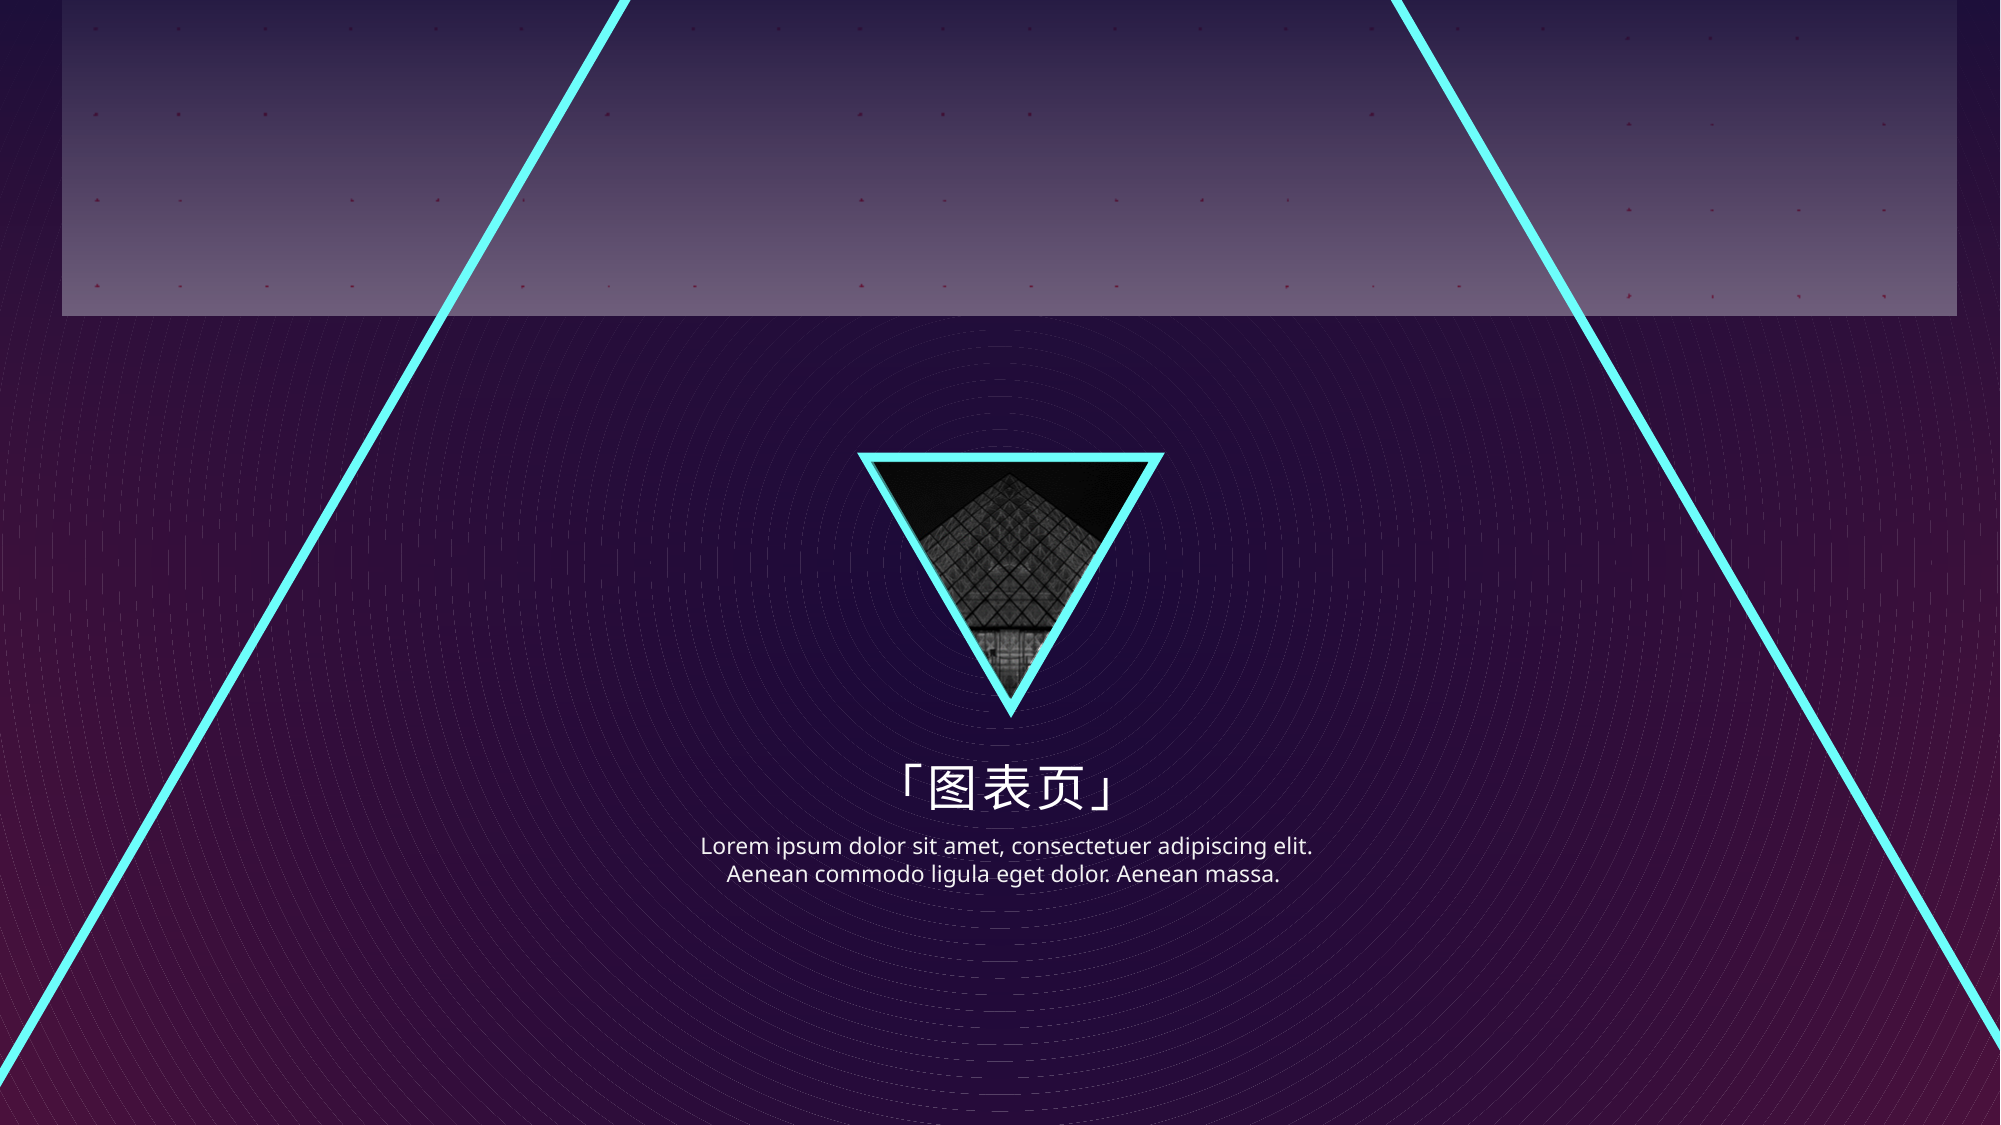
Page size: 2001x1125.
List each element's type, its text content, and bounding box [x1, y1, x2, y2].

text_box [869, 460, 1151, 701]
text_box Lorem ipsum dolor sit amet, consectetuer adipiscing elit. Aenean commodo ligula eget dolor. Aenean massa. [647, 824, 1367, 894]
text_box 「图表页」 [668, 748, 1346, 824]
